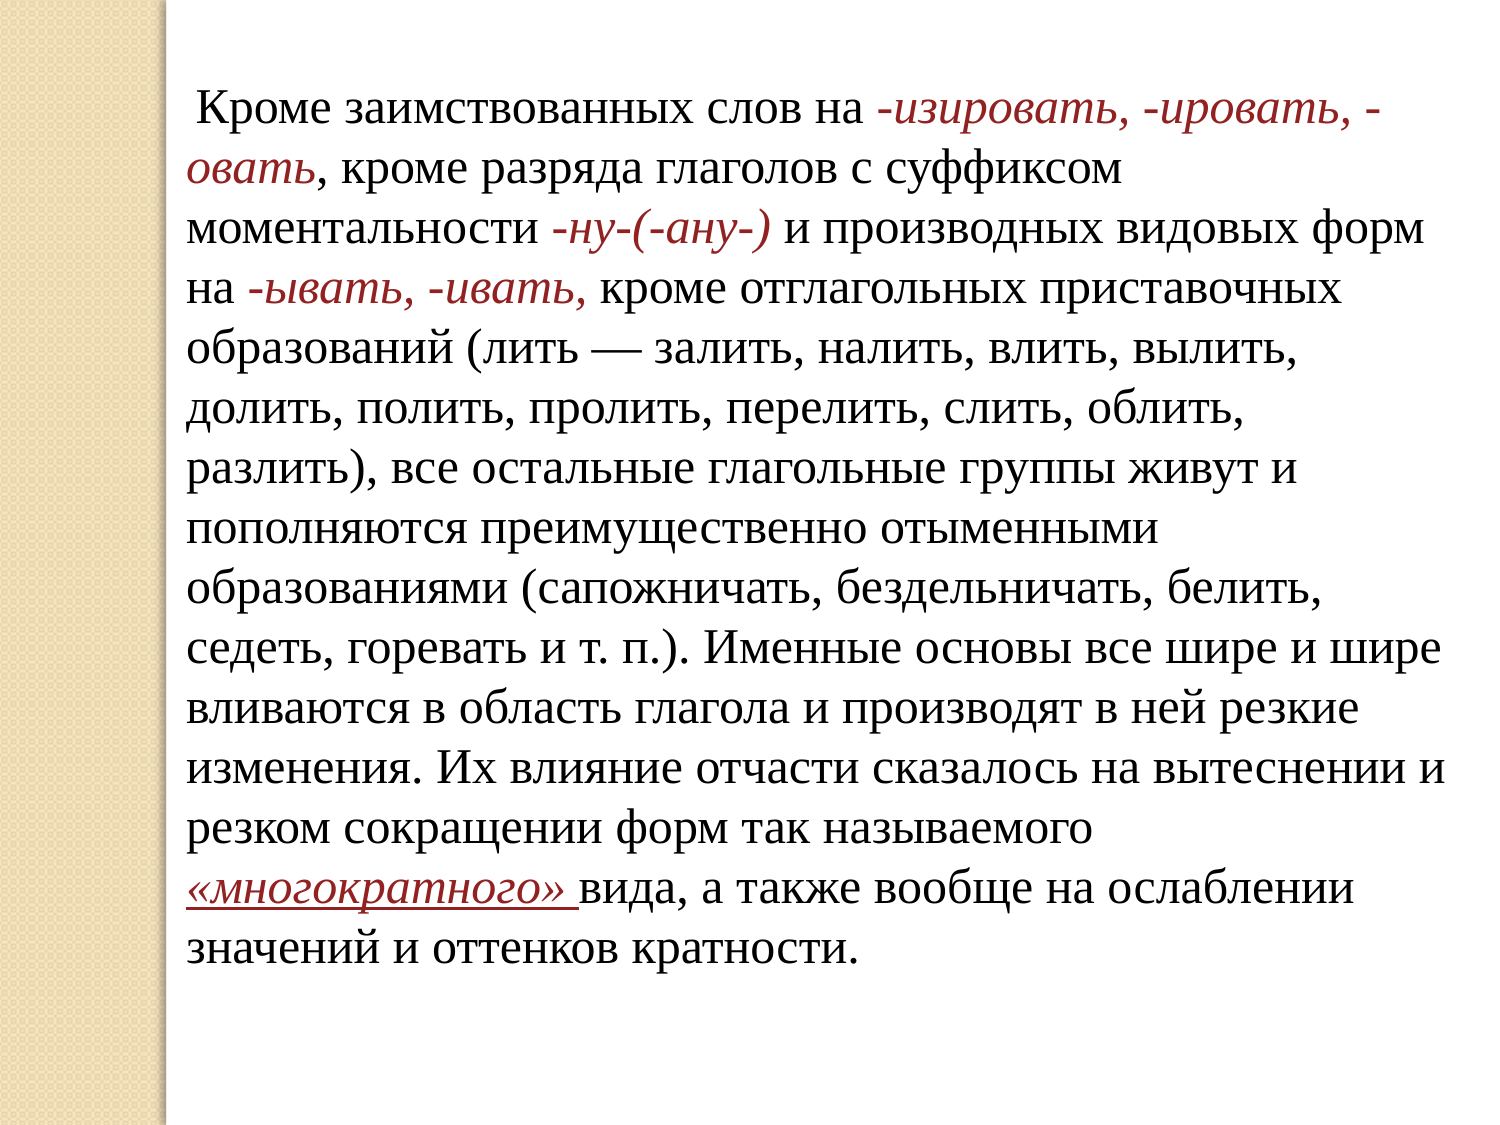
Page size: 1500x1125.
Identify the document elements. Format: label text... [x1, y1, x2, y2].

text_box Кроме заимствованных слов на -изировать, -ировать, -овать, кроме разряда глаголов с суффиксом моментальности -ну-(-ану-) и производных видовых форм на -ывать, -ивать, кроме отглагольных приставочных образований (лить — залить, налить, влить, вылить, долить, полить, пролить, перелить, слить, облить, разлить), все остальные глагольные группы живут и пополняются преимущественно отыменными образованиями (сапожничать, бездельничать, белить, седеть, горевать и т. п.). Именные основы все шире и шире вливаются в область глагола и производят в ней резкие изменения. Их влияние отчасти сказалось на вытеснении и резком сокращении форм так называемого «многократного» вида, а также вообще на ослаблении значений и оттенков кратности. [171, 66, 1465, 982]
